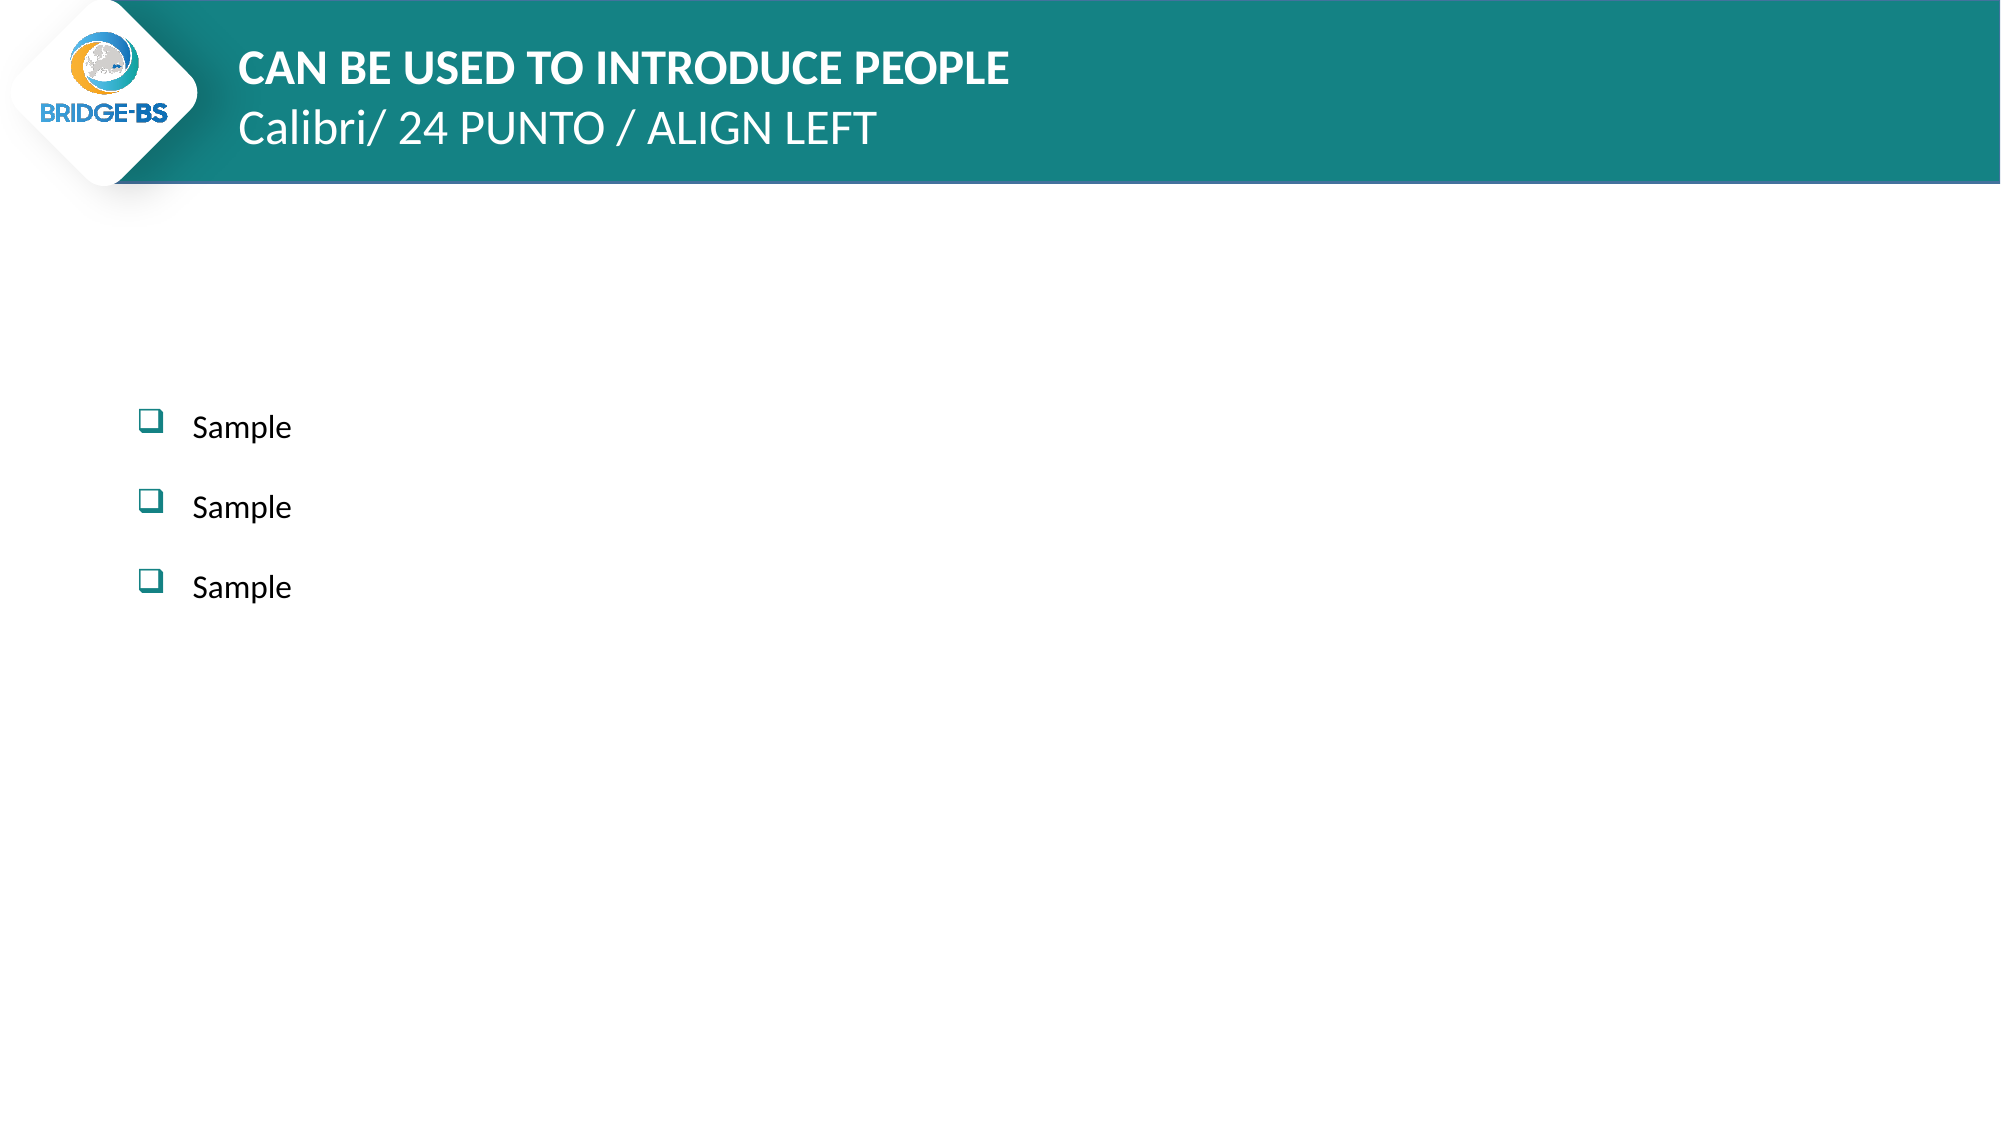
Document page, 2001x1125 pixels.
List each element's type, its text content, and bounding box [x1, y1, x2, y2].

picture [0, 0, 246, 172]
text_box CAN BE USED TO INTRODUCE PEOPLE Calibri/ 24 PUNTO / ALIGN LEFT [223, 26, 1984, 162]
text_box Sample Sample Sample [121, 398, 1915, 613]
